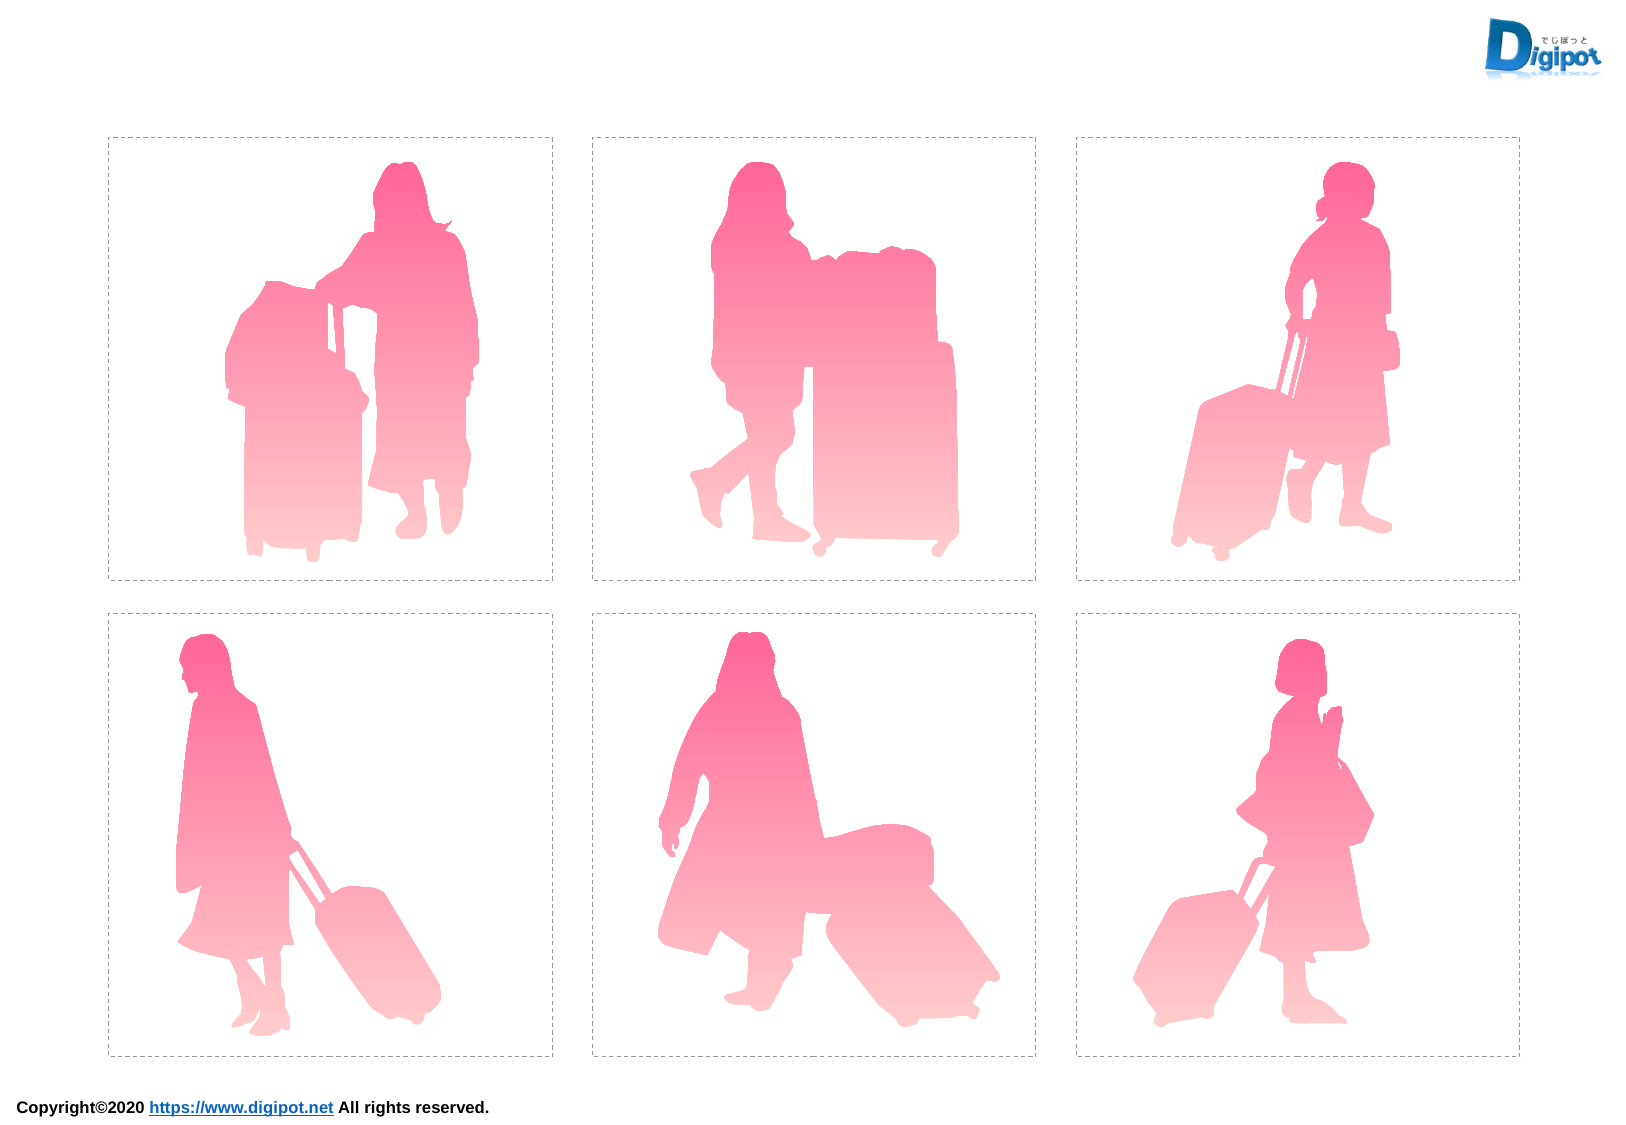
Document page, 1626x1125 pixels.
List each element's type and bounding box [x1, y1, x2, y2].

text_box [1170, 161, 1400, 562]
text_box [175, 633, 442, 1037]
text_box [225, 161, 479, 563]
text_box [658, 631, 1000, 1028]
picture [1485, 18, 1602, 82]
text_box [1133, 639, 1375, 1028]
text_box [690, 161, 960, 558]
